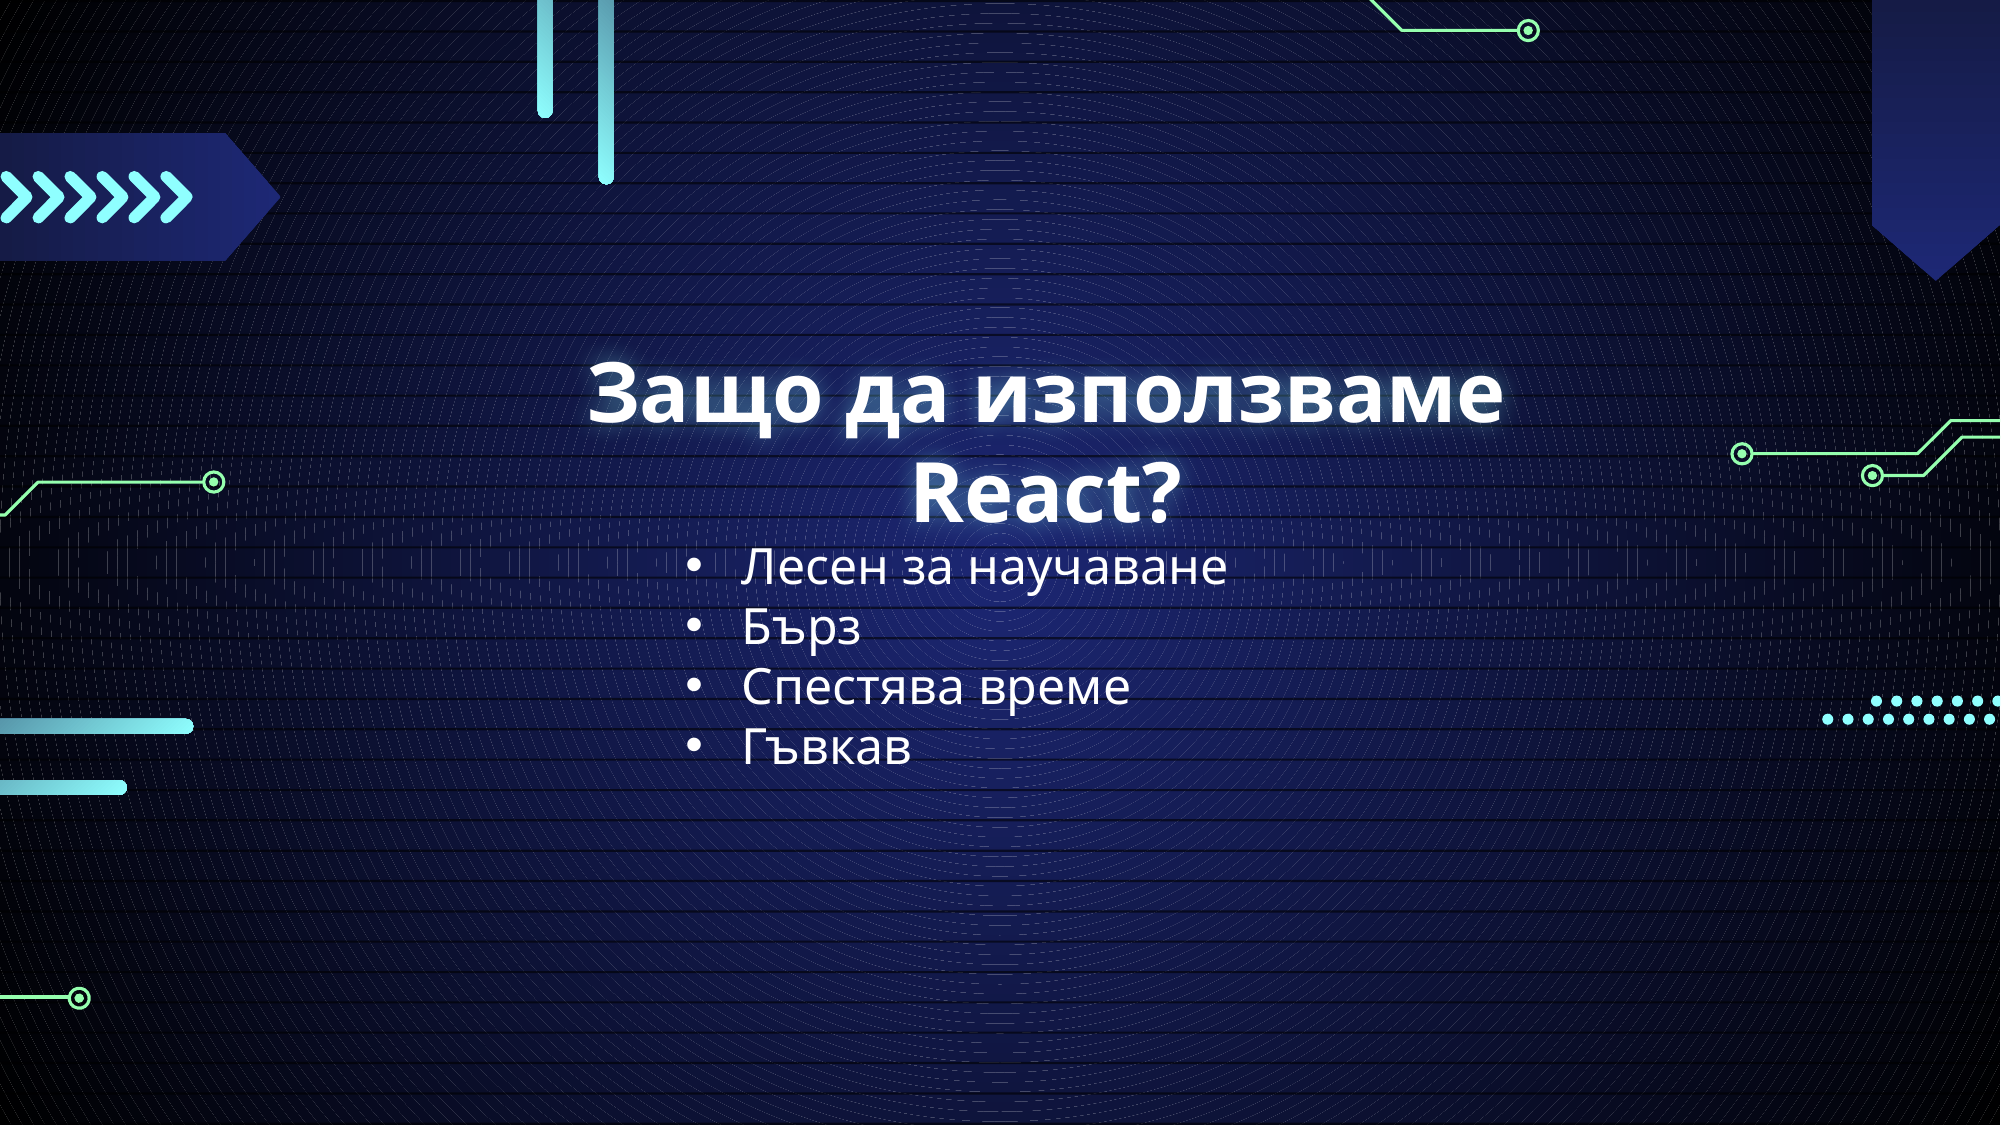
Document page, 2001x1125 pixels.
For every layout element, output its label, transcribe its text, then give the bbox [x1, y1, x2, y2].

subtitle Лесен за научаване Бърз Спестява време Гъвкав [647, 519, 1598, 907]
title Защо да използваме React? [524, 376, 1568, 503]
